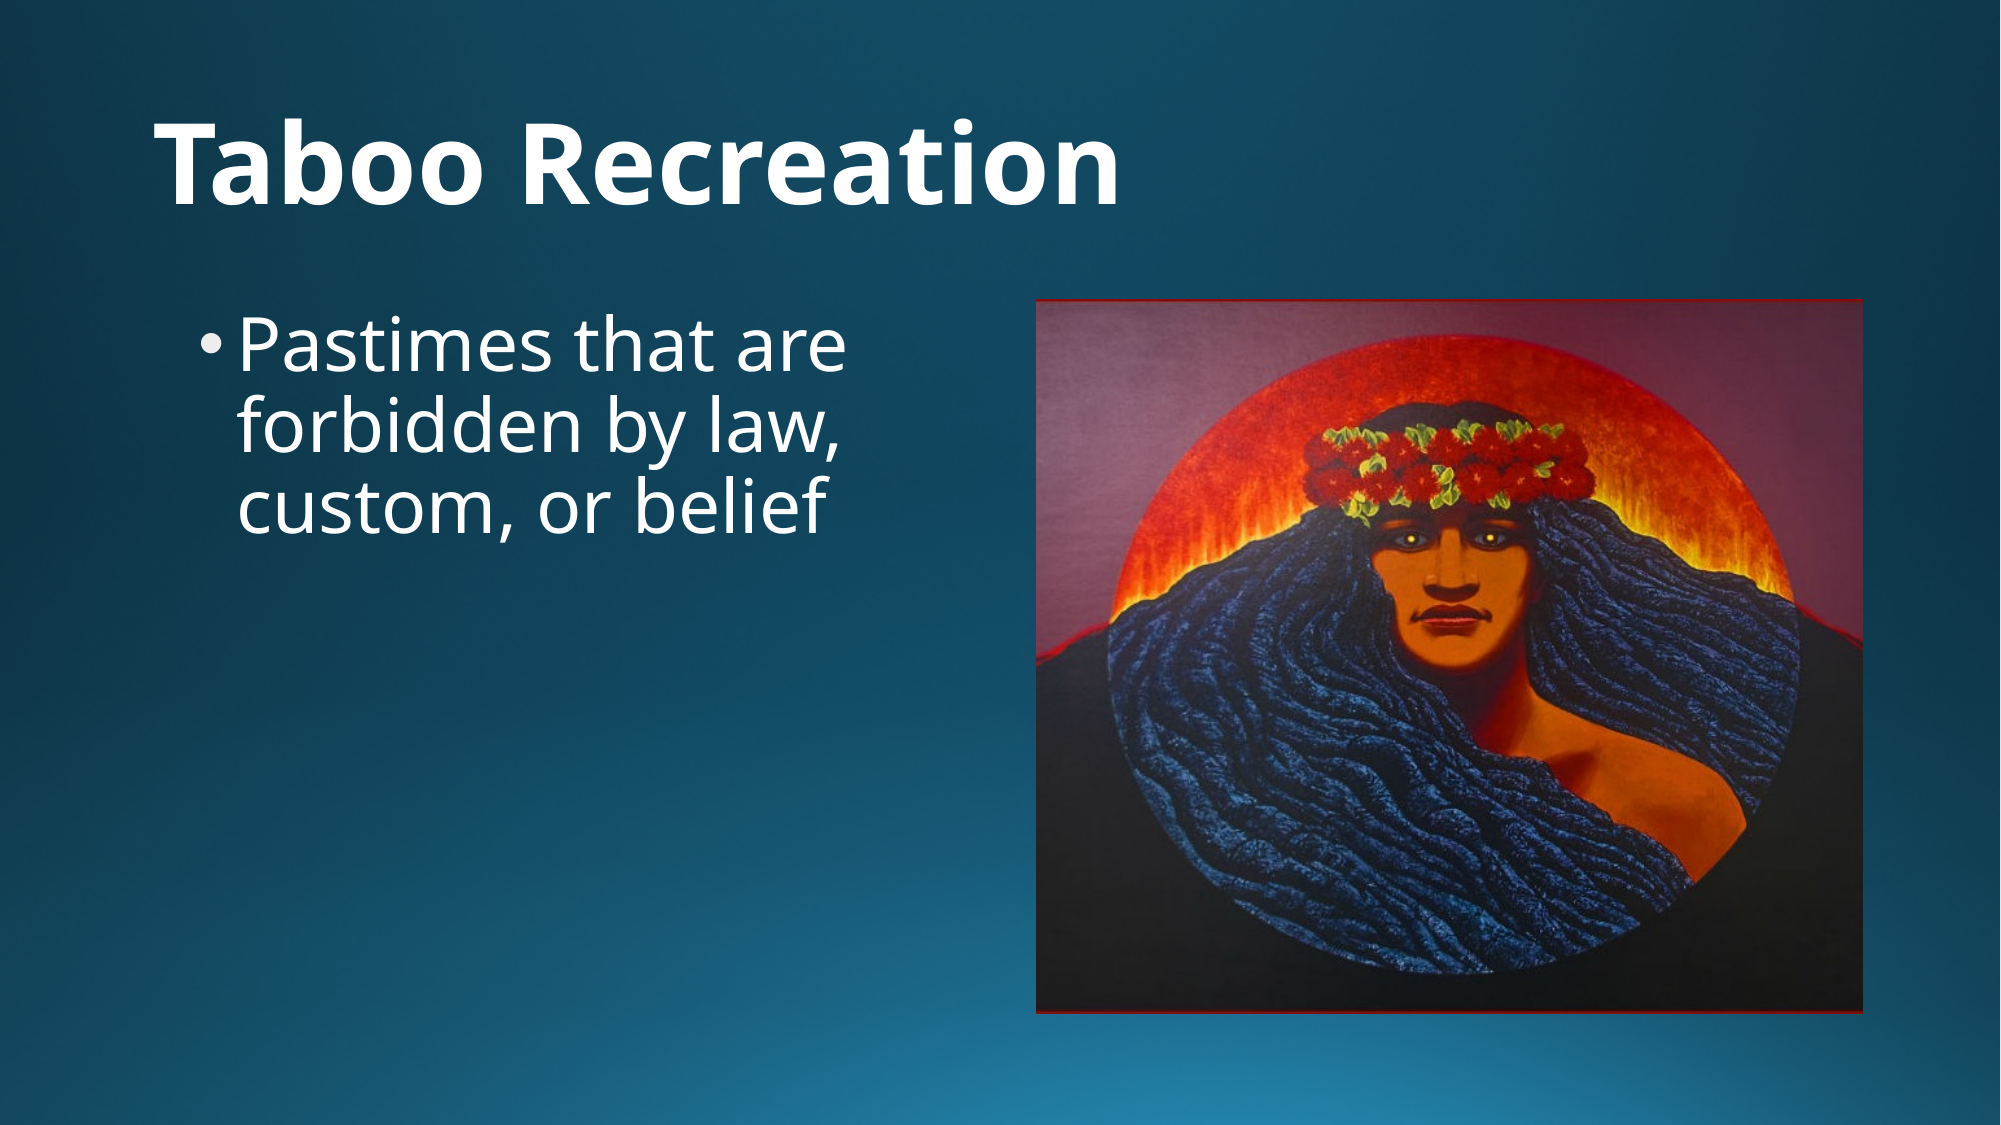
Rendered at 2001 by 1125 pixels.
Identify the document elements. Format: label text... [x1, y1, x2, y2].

picture [0, 0, 2001, 1125]
list Pastimes that are forbidden by law, custom, or belief [183, 299, 1009, 1014]
title Taboo Recreation [137, 59, 1863, 278]
